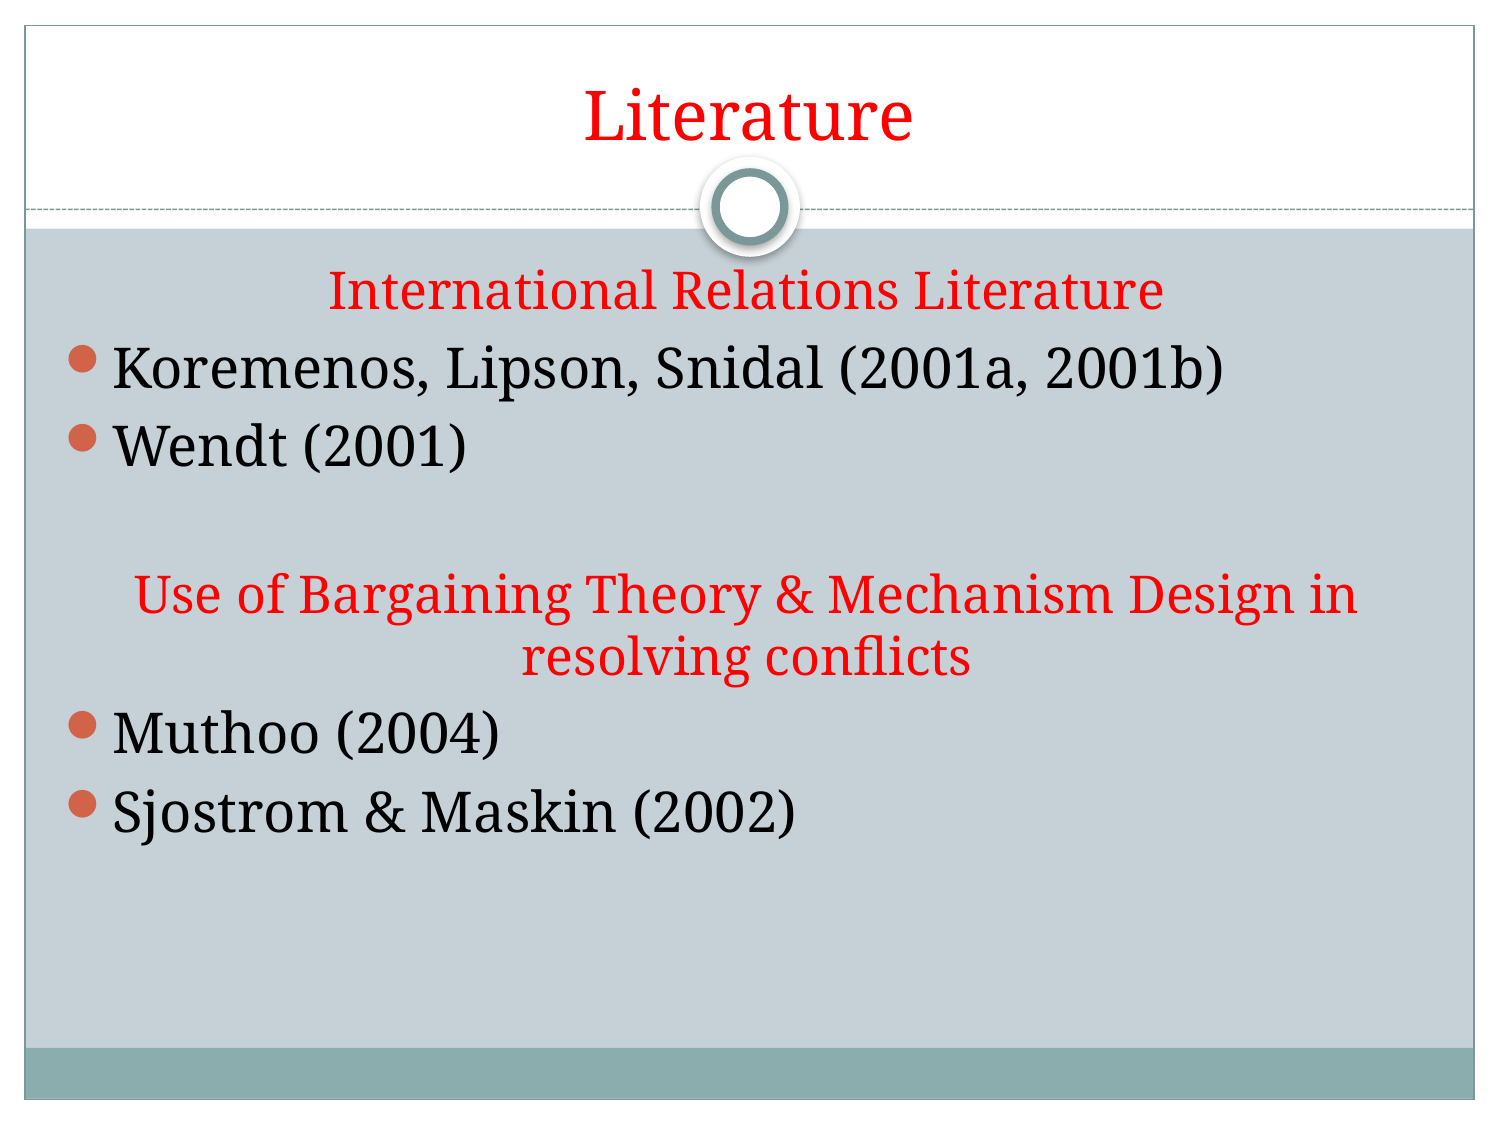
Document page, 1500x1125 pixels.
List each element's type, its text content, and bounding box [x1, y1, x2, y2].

title Literature [49, 37, 1450, 163]
list International Relations Literature Koremenos, Lipson, Snidal (2001a, 2001b) Wendt (2001) Use of Bargaining Theory & Mechanism Design in resolving conflicts Muthoo (2004) Sjostrom & Maskin (2002) [49, 250, 1445, 1001]
